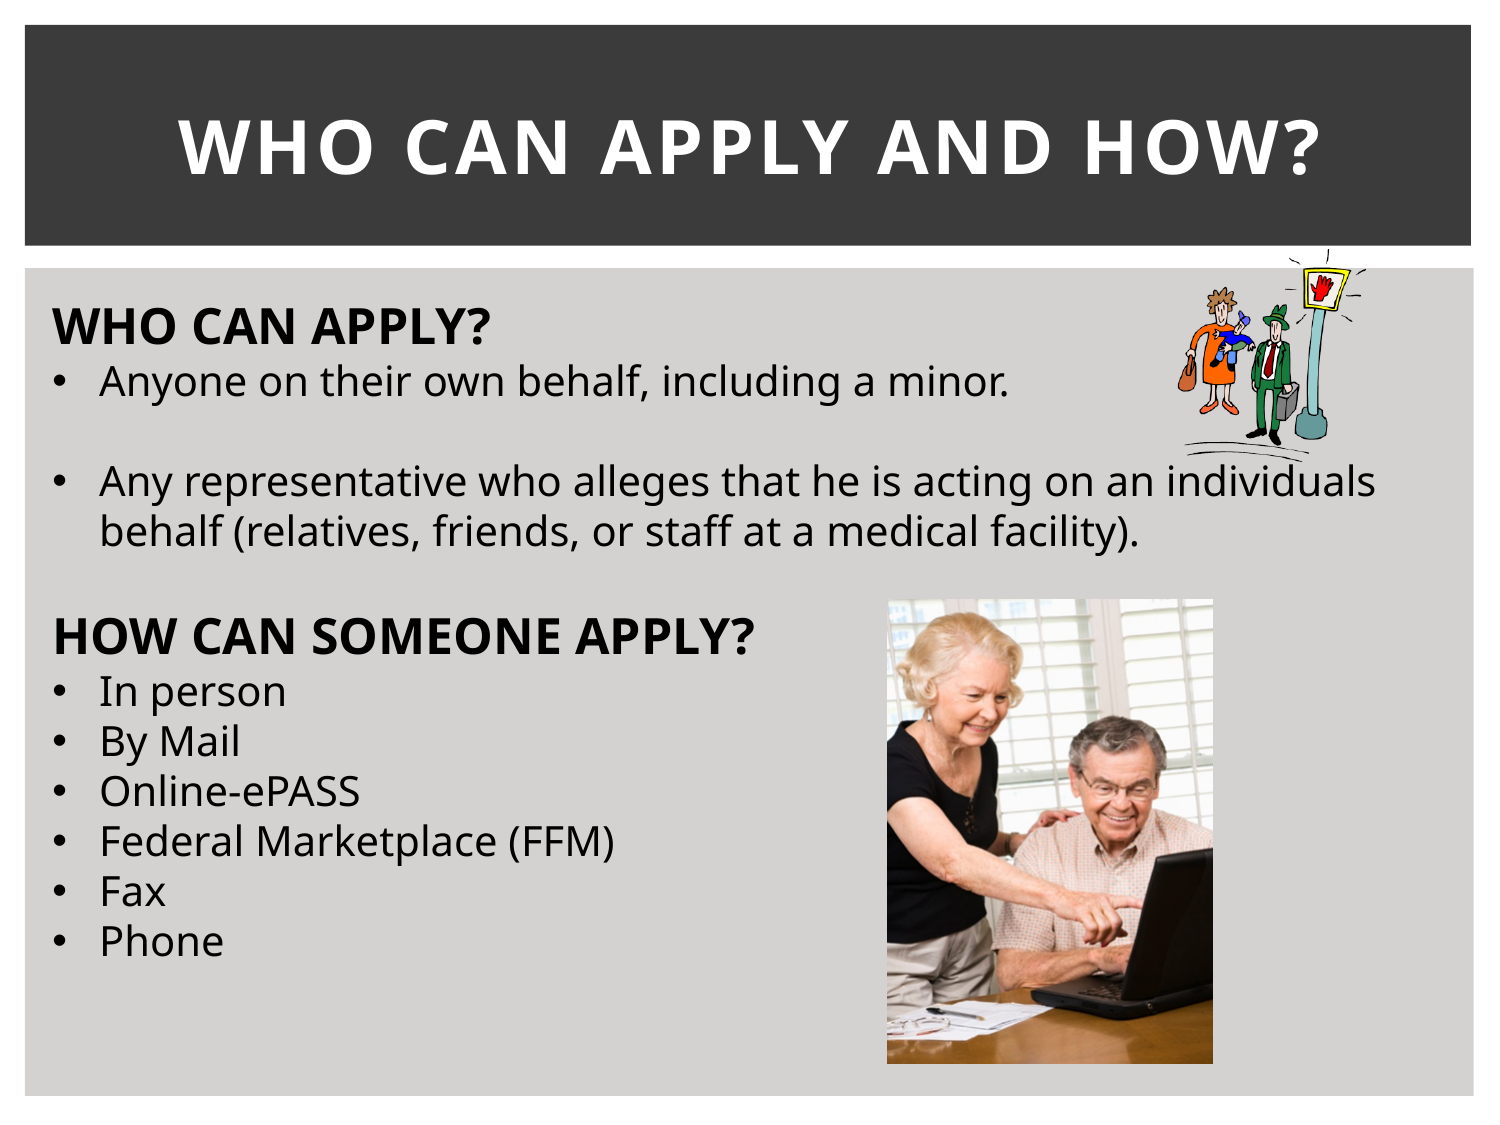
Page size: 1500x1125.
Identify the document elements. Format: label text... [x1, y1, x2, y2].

picture [1174, 249, 1366, 462]
title WHO CAN APPLY AND HOW? [62, 58, 1438, 232]
text_box WHO CAN APPLY? Anyone on their own behalf, including a minor. Any representative who alleges that he is acting on an individuals behalf (relatives, friends, or staff at a medical facility). HOW CAN SOMEONE APPLY? In person By Mail Online-ePASS Federal Marketplace (FFM) Fax Phone [37, 287, 1463, 1023]
picture [887, 599, 1213, 1065]
